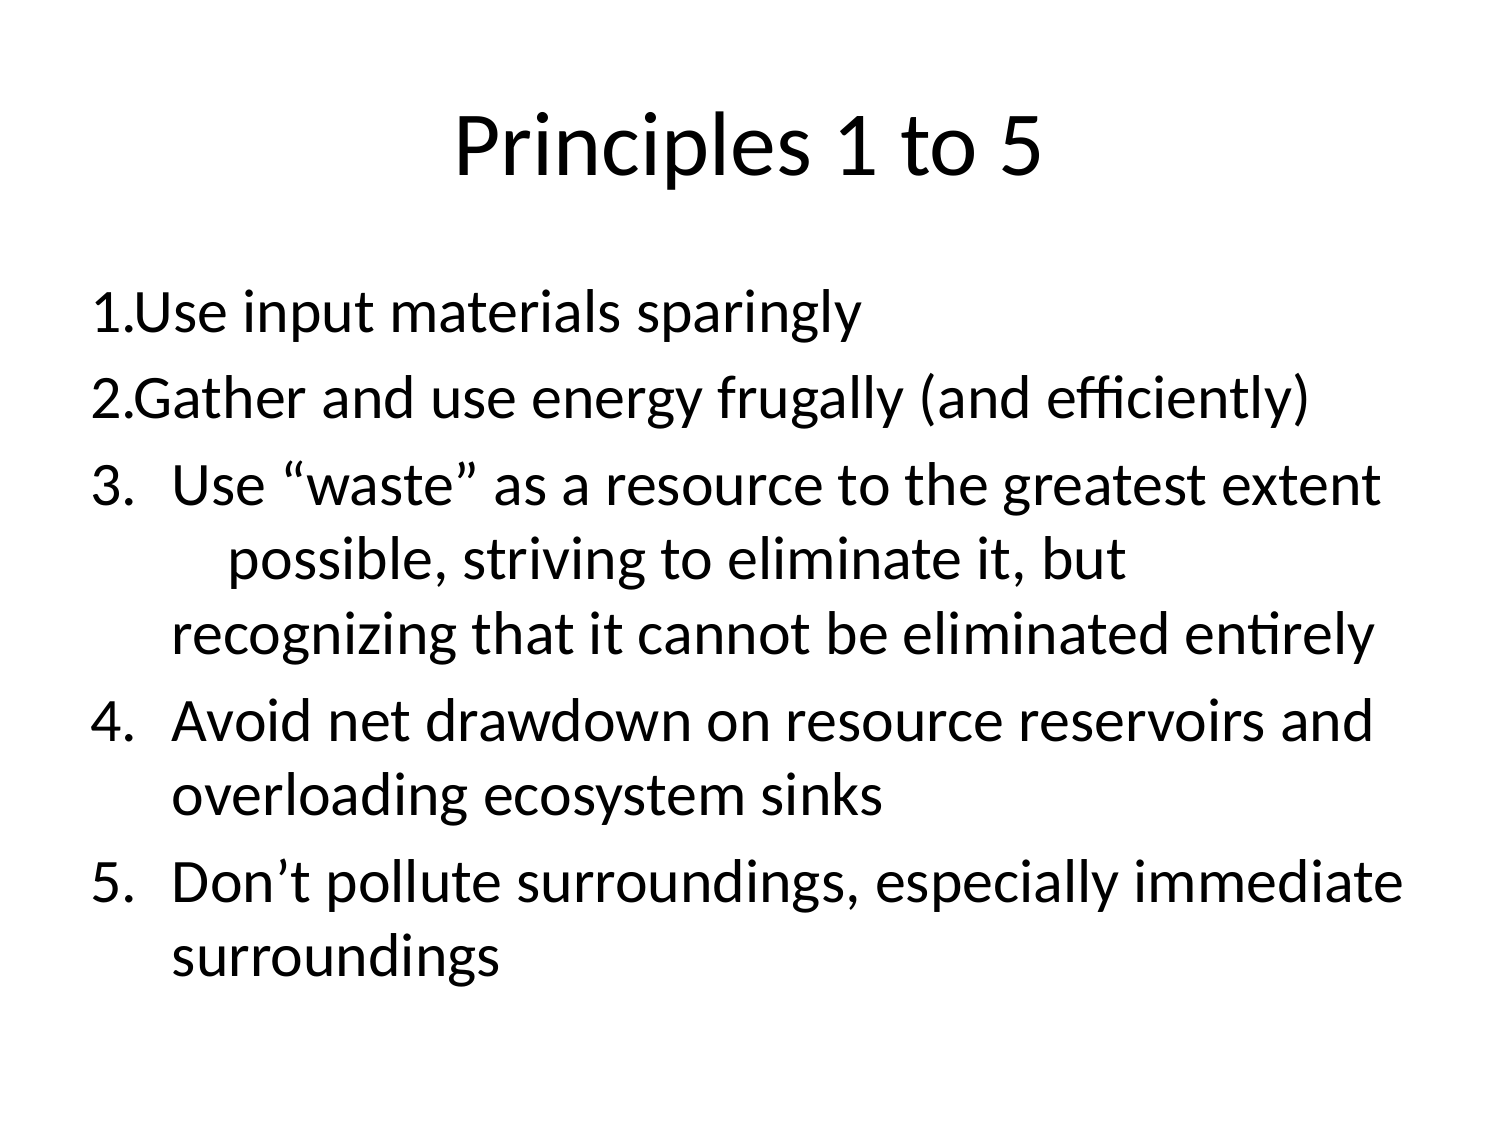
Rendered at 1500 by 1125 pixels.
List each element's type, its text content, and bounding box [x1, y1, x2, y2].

list Use input materials sparingly Gather and use energy frugally (and efficiently) Use “waste” as a resource to the greatest extent possible, striving to eliminate it, but recognizing that it cannot be eliminated entirely Avoid net drawdown on resource reservoirs and overloading ecosystem sinks Don’t pollute surroundings, especially immediate surroundings [75, 262, 1425, 1005]
title Principles 1 to 5 [75, 45, 1425, 233]
